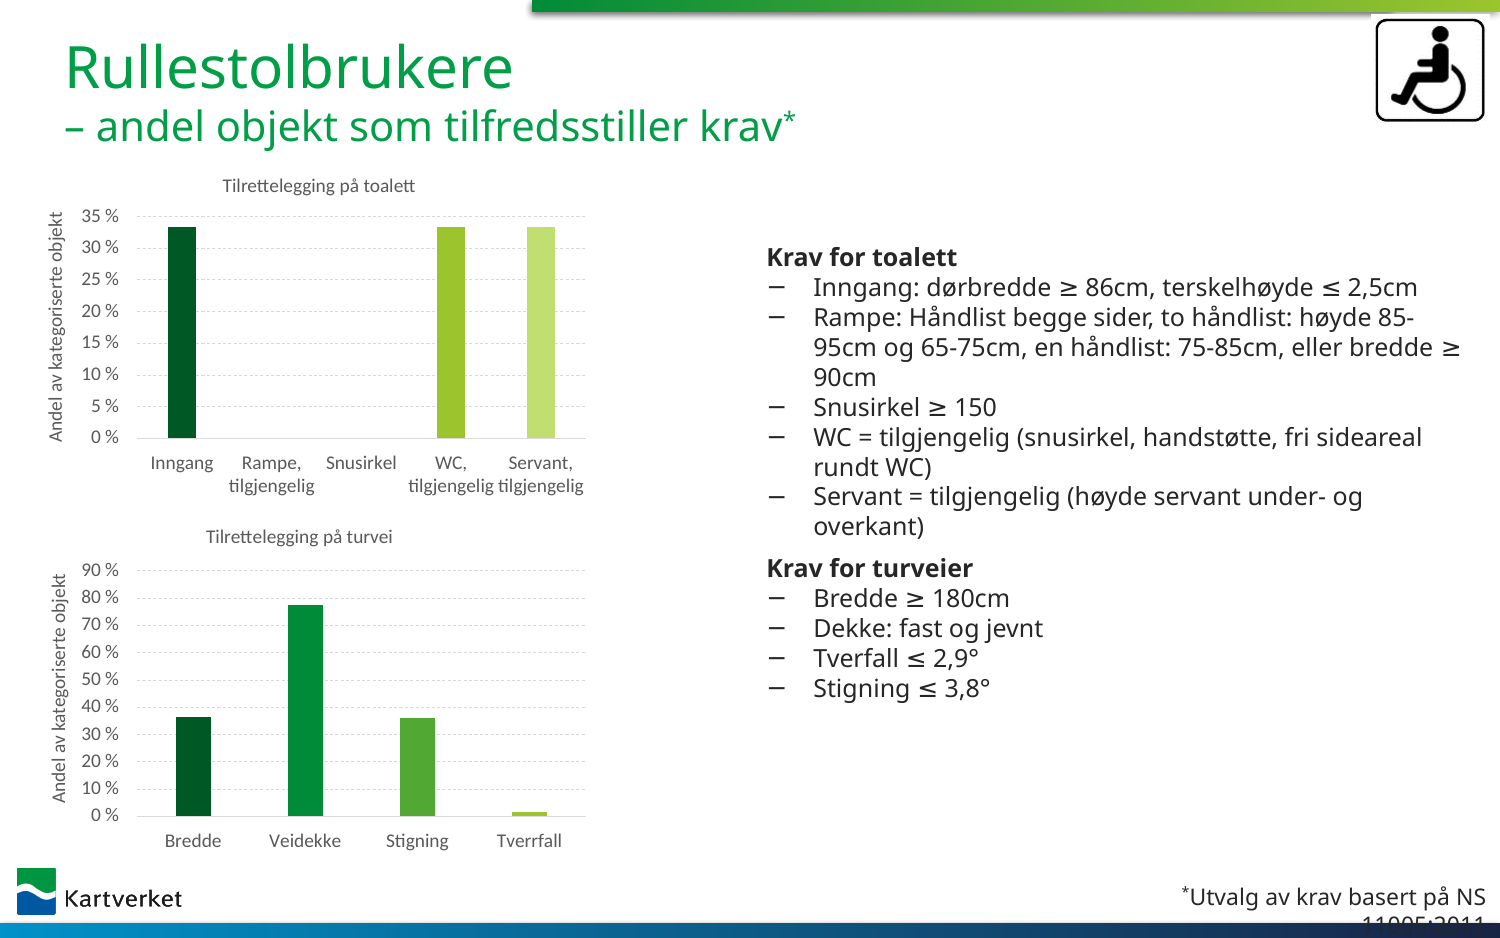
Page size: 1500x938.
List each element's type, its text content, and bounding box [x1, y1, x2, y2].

text_box *Utvalg av krav basert på NS 11005:2011 [1068, 873, 1500, 938]
picture [41, 166, 598, 505]
picture [41, 520, 597, 859]
picture [1371, 13, 1491, 127]
text_box Rullestolbrukere – andel objekt som tilfredsstiller krav* [49, 14, 1431, 158]
text_box Krav for turveier Bredde ≥ 180cm Dekke: fast og jevnt Tverfall ≤ 2,9° Stigning ≤ 3,8° [751, 545, 1483, 710]
text_box Krav for toalett Inngang: dørbredde ≥ 86cm, terskelhøyde ≤ 2,5cm Rampe: Håndlist begge sider, to håndlist: høyde 85-95cm og 65-75cm, en håndlist: 75-85cm, eller bredde ≥ 90cm Snusirkel ≥ 150 WC = tilgjengelig (snusirkel, handstøtte, fri sideareal rundt WC) Servant = tilgjengelig (høyde servant under- og overkant) [751, 234, 1483, 545]
